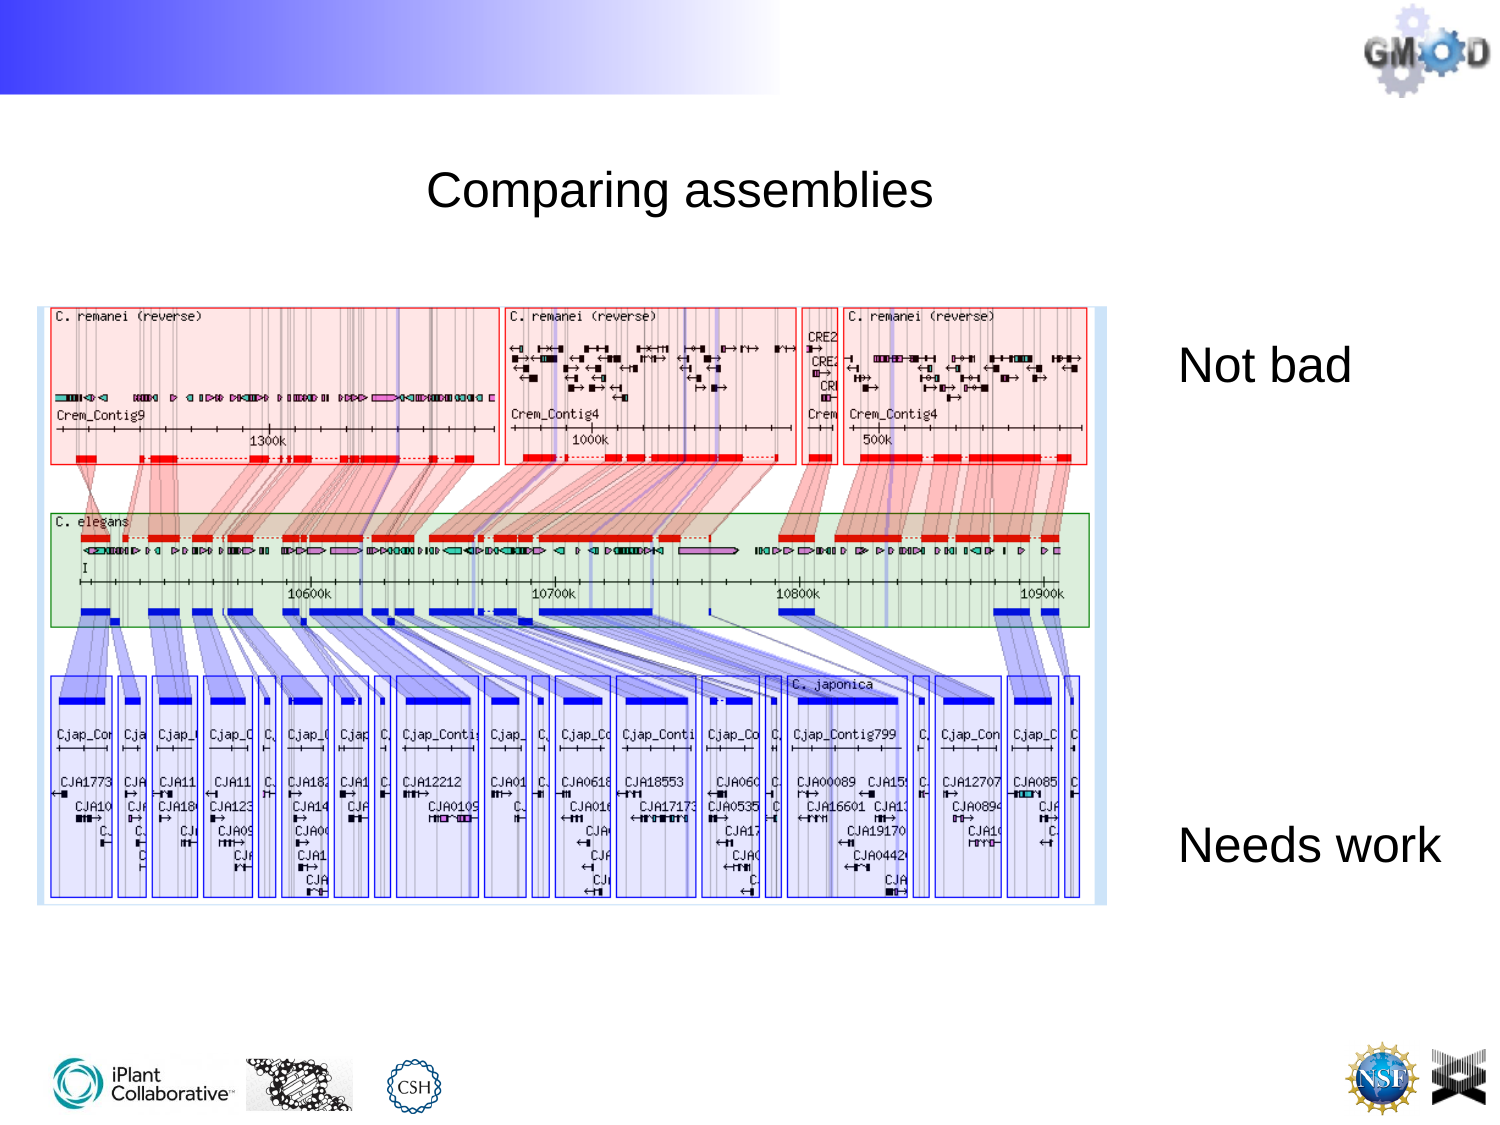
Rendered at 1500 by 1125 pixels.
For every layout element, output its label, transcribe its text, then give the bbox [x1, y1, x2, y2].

picture [37, 299, 1107, 914]
picture [382, 1054, 442, 1116]
text_box Comparing assemblies [411, 149, 949, 226]
text_box Not bad Needs work [1163, 324, 1457, 881]
picture [246, 1056, 353, 1113]
picture [1431, 1049, 1487, 1105]
picture [39, 1053, 240, 1115]
picture [1344, 1040, 1420, 1116]
